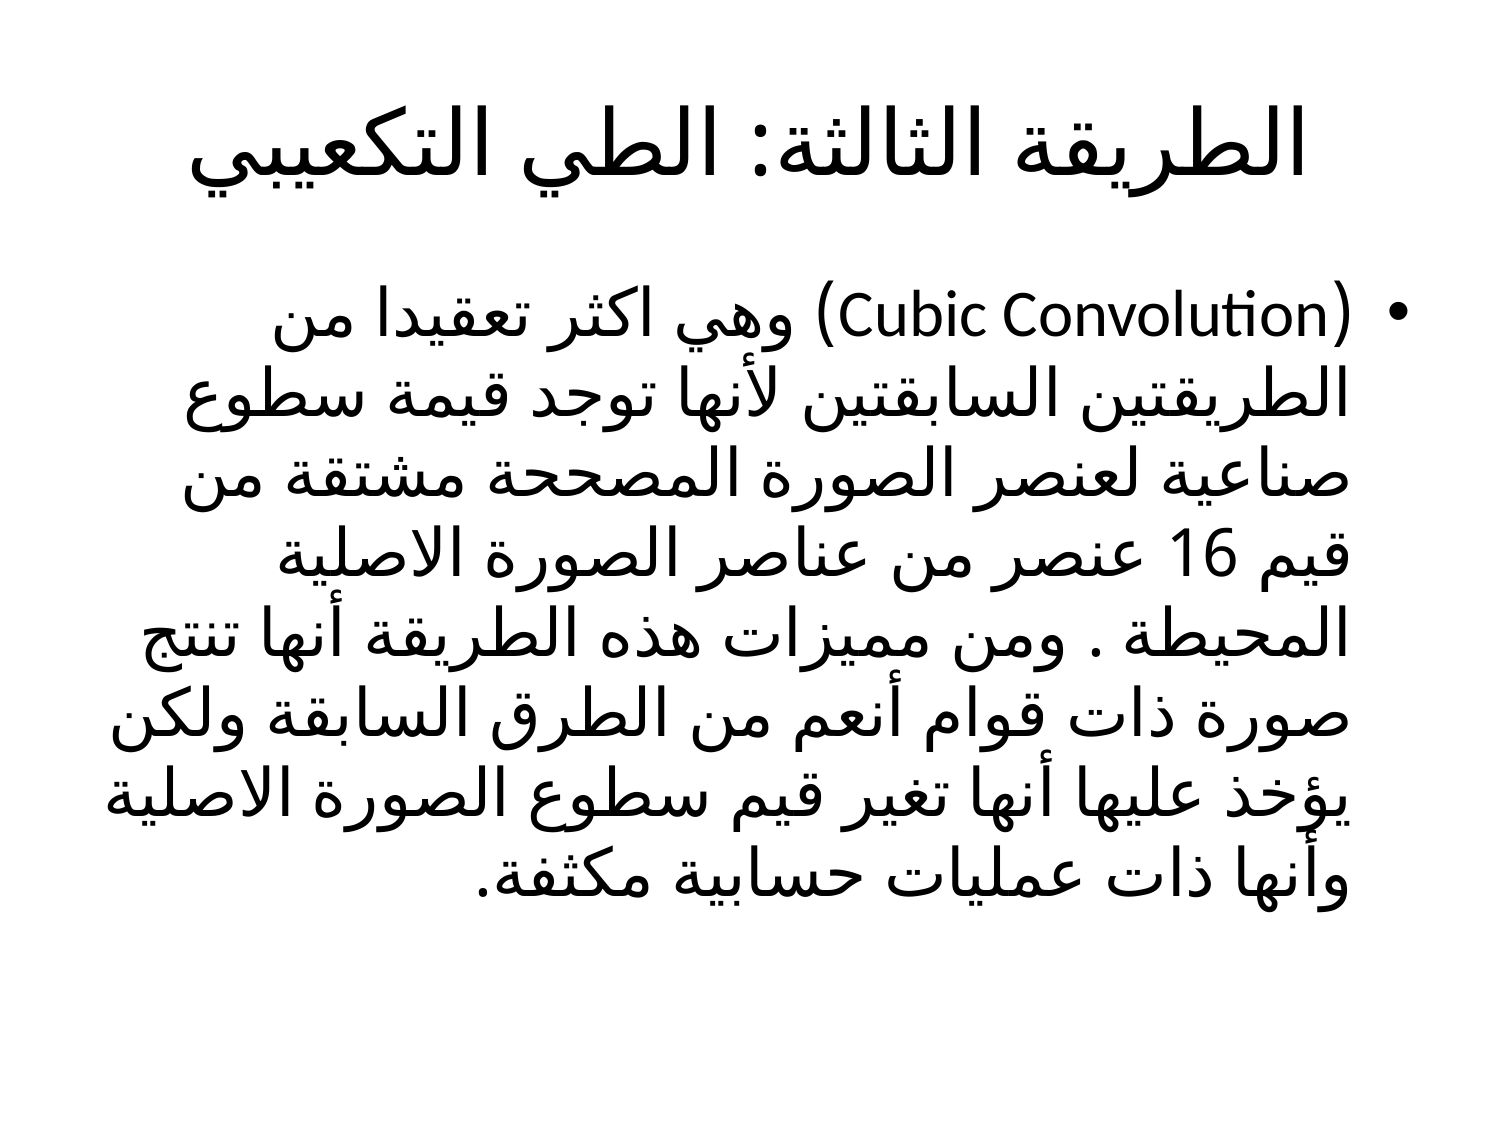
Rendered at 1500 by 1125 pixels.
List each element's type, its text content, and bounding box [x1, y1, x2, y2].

title الطريقة الثالثة: الطي التكعيبي [75, 45, 1425, 233]
list (Cubic Convolution) وهي اكثر تعقيدا من الطريقتين السابقتين لأنها توجد قيمة سطوع صناعية لعنصر الصورة المصححة مشتقة من قيم 16 عنصر من عناصر الصورة الاصلية المحيطة . ومن مميزات هذه الطريقة أنها تنتج صورة ذات قوام أنعم من الطرق السابقة ولكن يؤخذ عليها أنها تغير قيم سطوع الصورة الاصلية وأنها ذات عمليات حسابية مكثفة. [75, 262, 1425, 1005]
